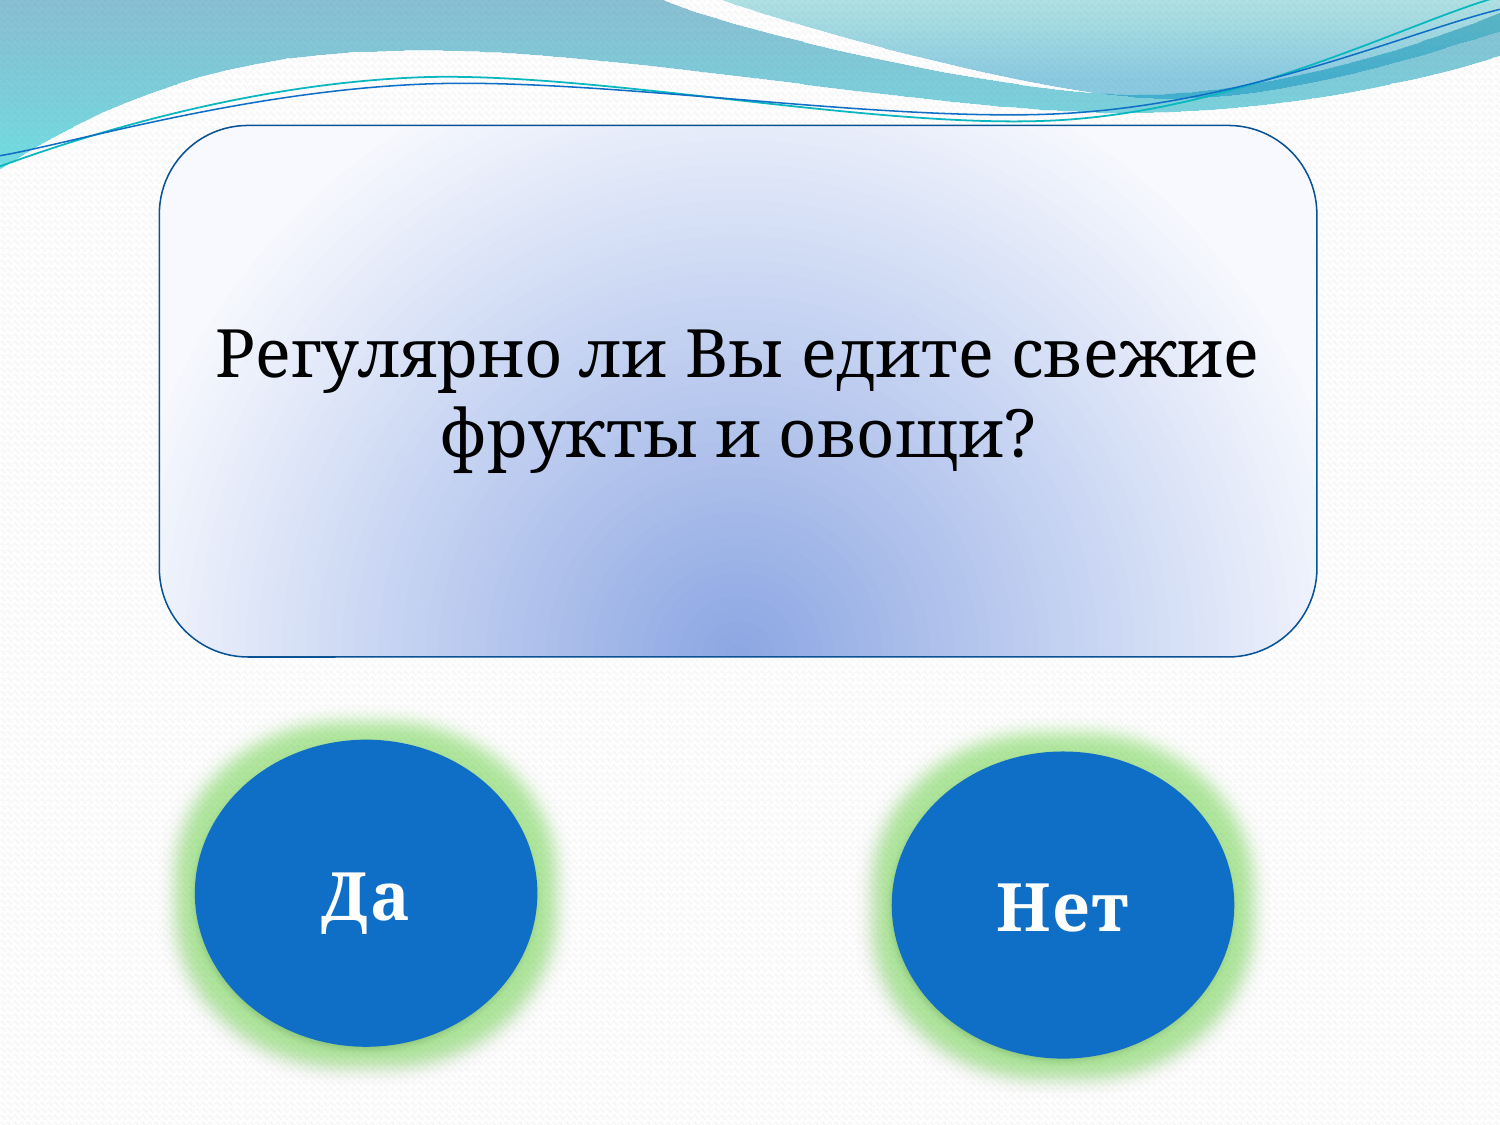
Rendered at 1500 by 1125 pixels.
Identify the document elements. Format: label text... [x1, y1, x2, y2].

text_box Да [192, 737, 540, 1049]
text_box Нет [889, 749, 1237, 1061]
text_box Регулярно ли Вы едите свежие фрукты и овощи? [158, 124, 1318, 658]
